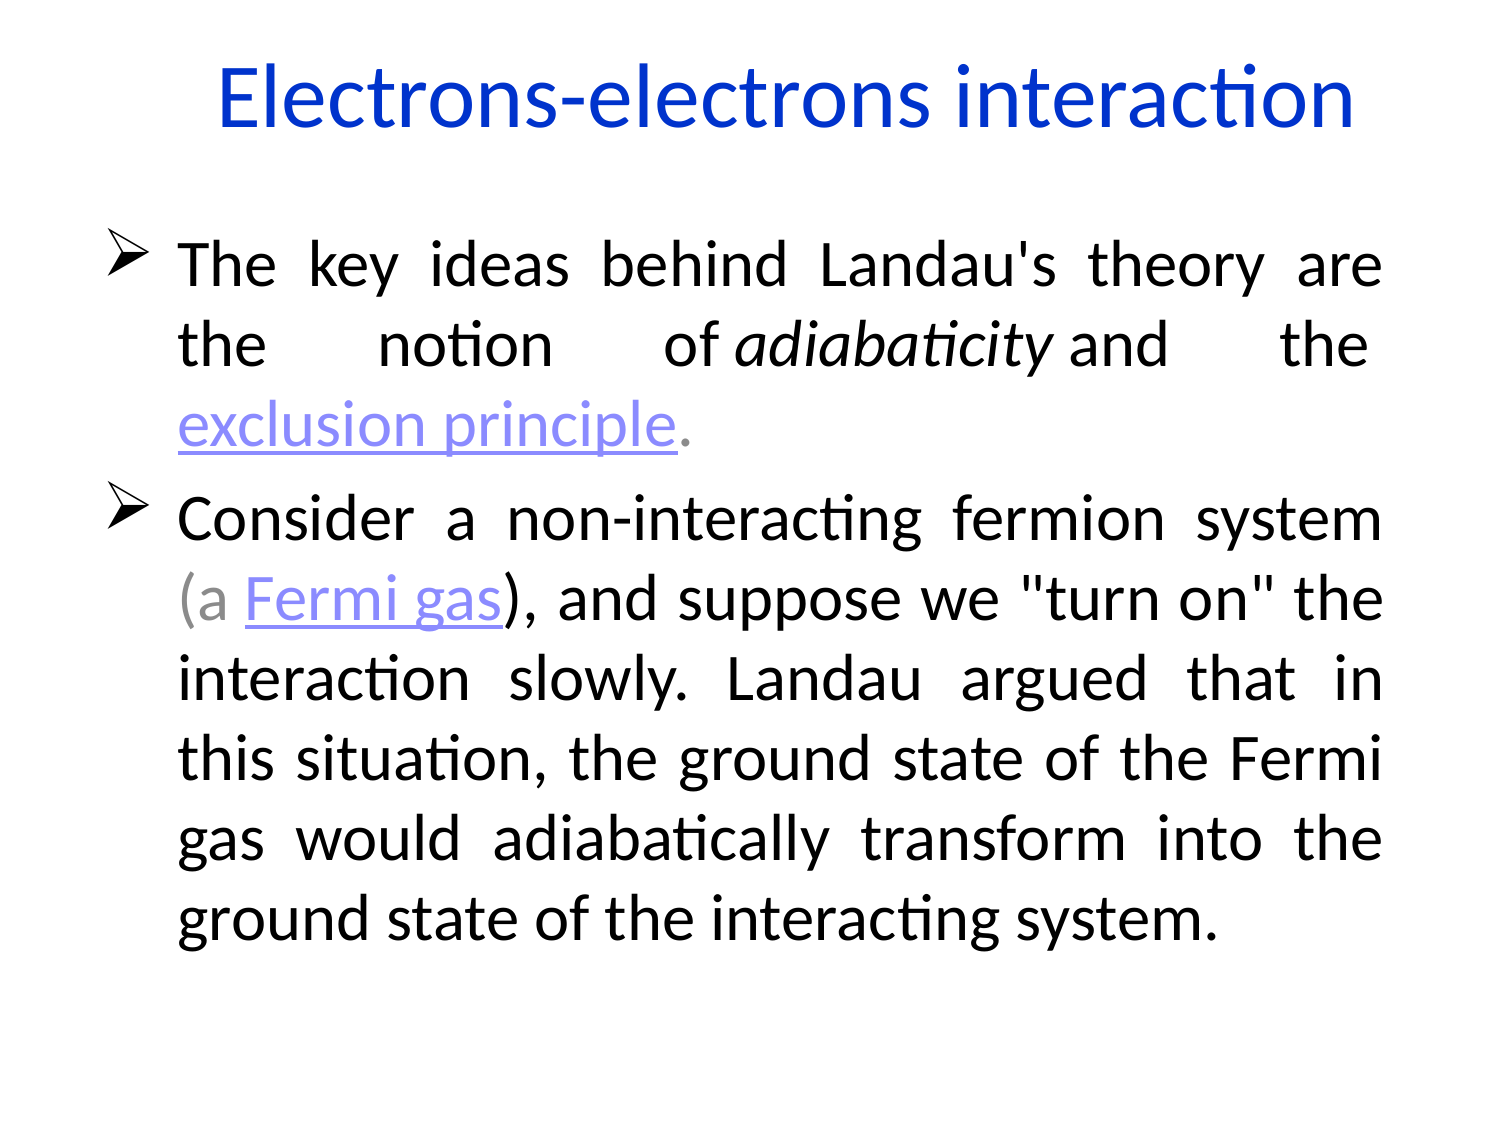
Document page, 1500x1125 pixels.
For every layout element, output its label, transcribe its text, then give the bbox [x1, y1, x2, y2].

title Electrons-electrons interaction [150, 6, 1425, 175]
subtitle The key ideas behind Landau's theory are the notion of adiabaticity and the exclusion principle. Consider a non-interacting fermion system (a Fermi gas), and suppose we "turn on" the interaction slowly. Landau argued that in this situation, the ground state of the Fermi gas would adiabatically transform into the ground state of the interacting system. [87, 212, 1400, 1088]
